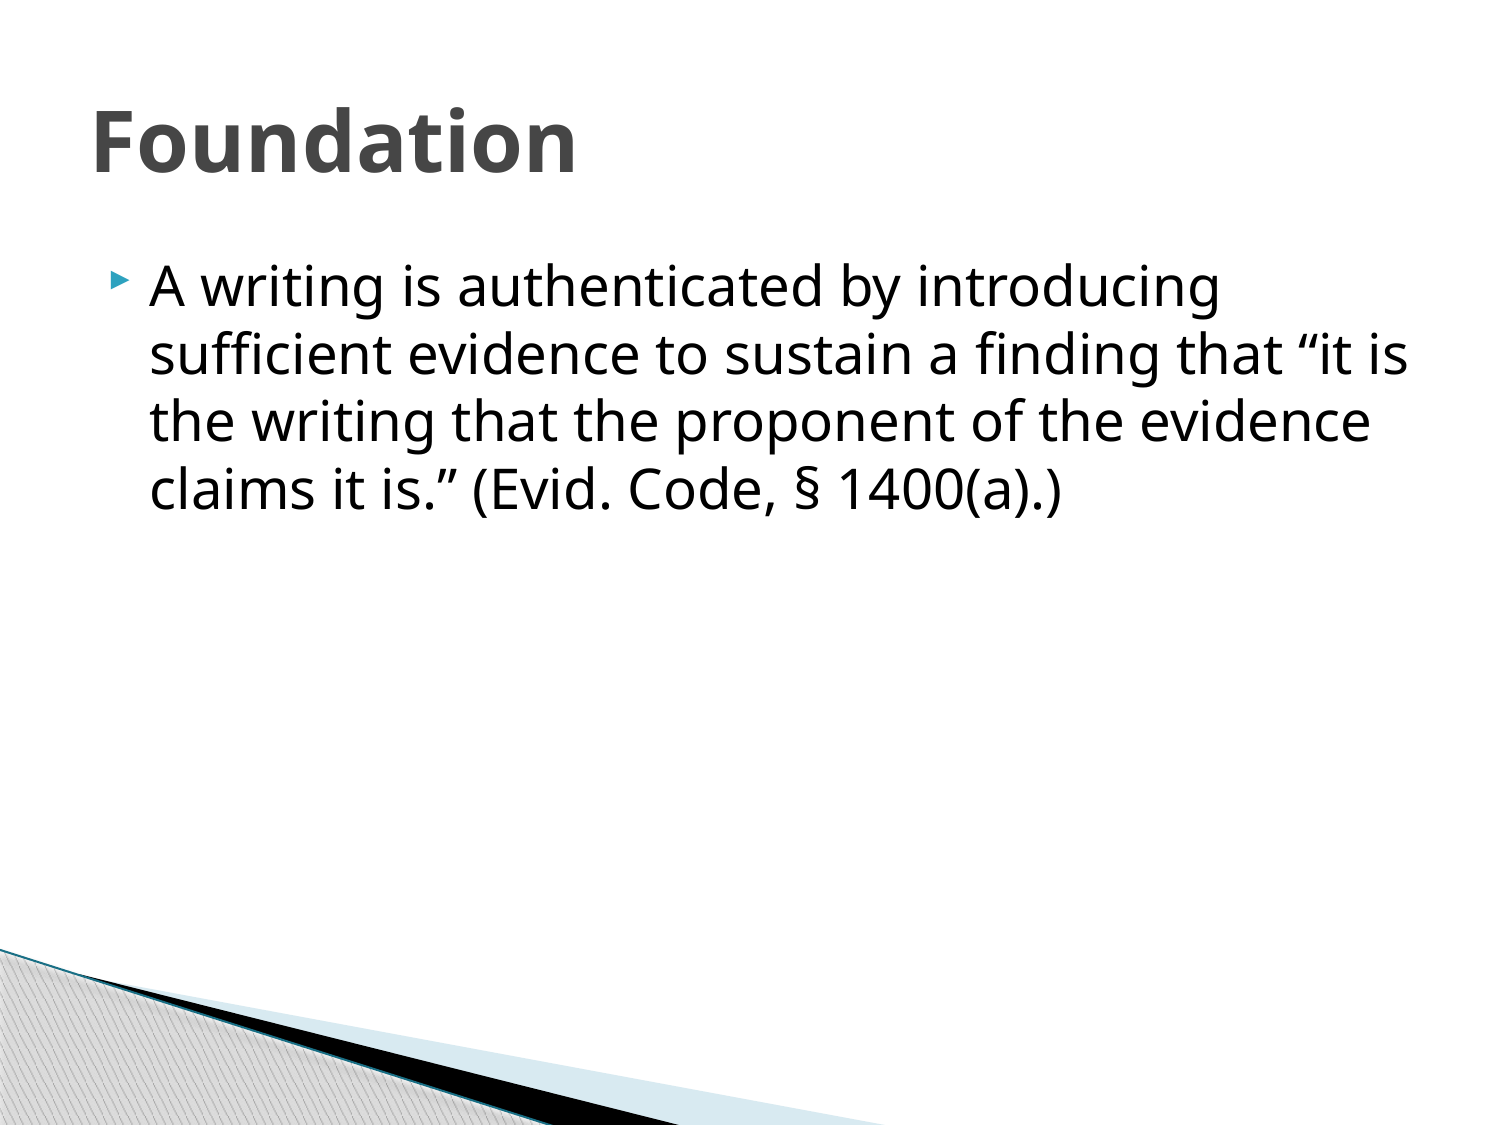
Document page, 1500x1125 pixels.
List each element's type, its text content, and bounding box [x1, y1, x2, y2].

list A writing is authenticated by introducing sufficient evidence to sustain a finding that “it is the writing that the proponent of the evidence claims it is.” (Evid. Code, § 1400(a).) [75, 243, 1425, 986]
title Foundation [75, 45, 1425, 233]
